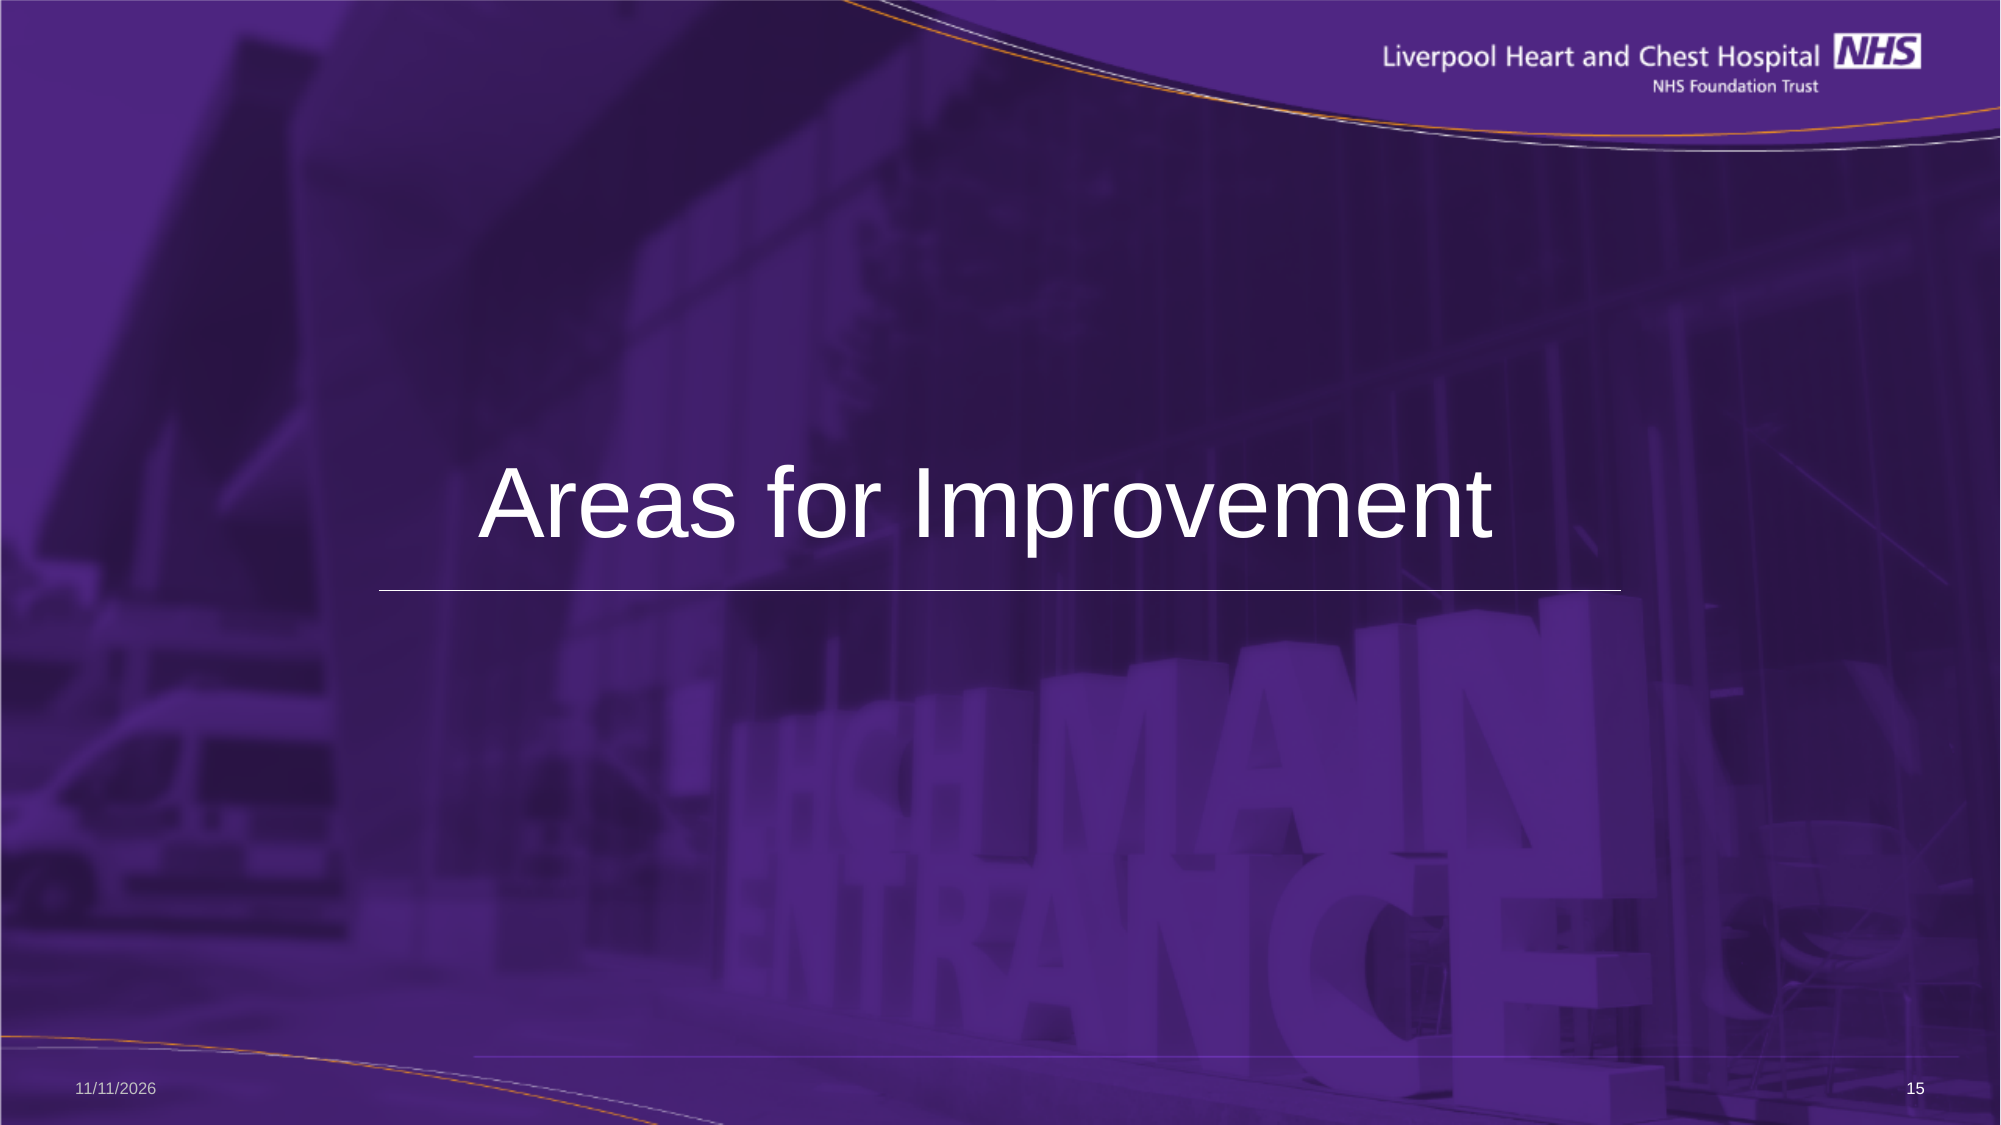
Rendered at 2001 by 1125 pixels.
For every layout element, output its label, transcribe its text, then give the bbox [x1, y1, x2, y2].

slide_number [60, 1058, 511, 1118]
title Areas for Improvement [139, 518, 1861, 657]
picture [0, 0, 2001, 1125]
slide_number 15 [1489, 1058, 1940, 1118]
